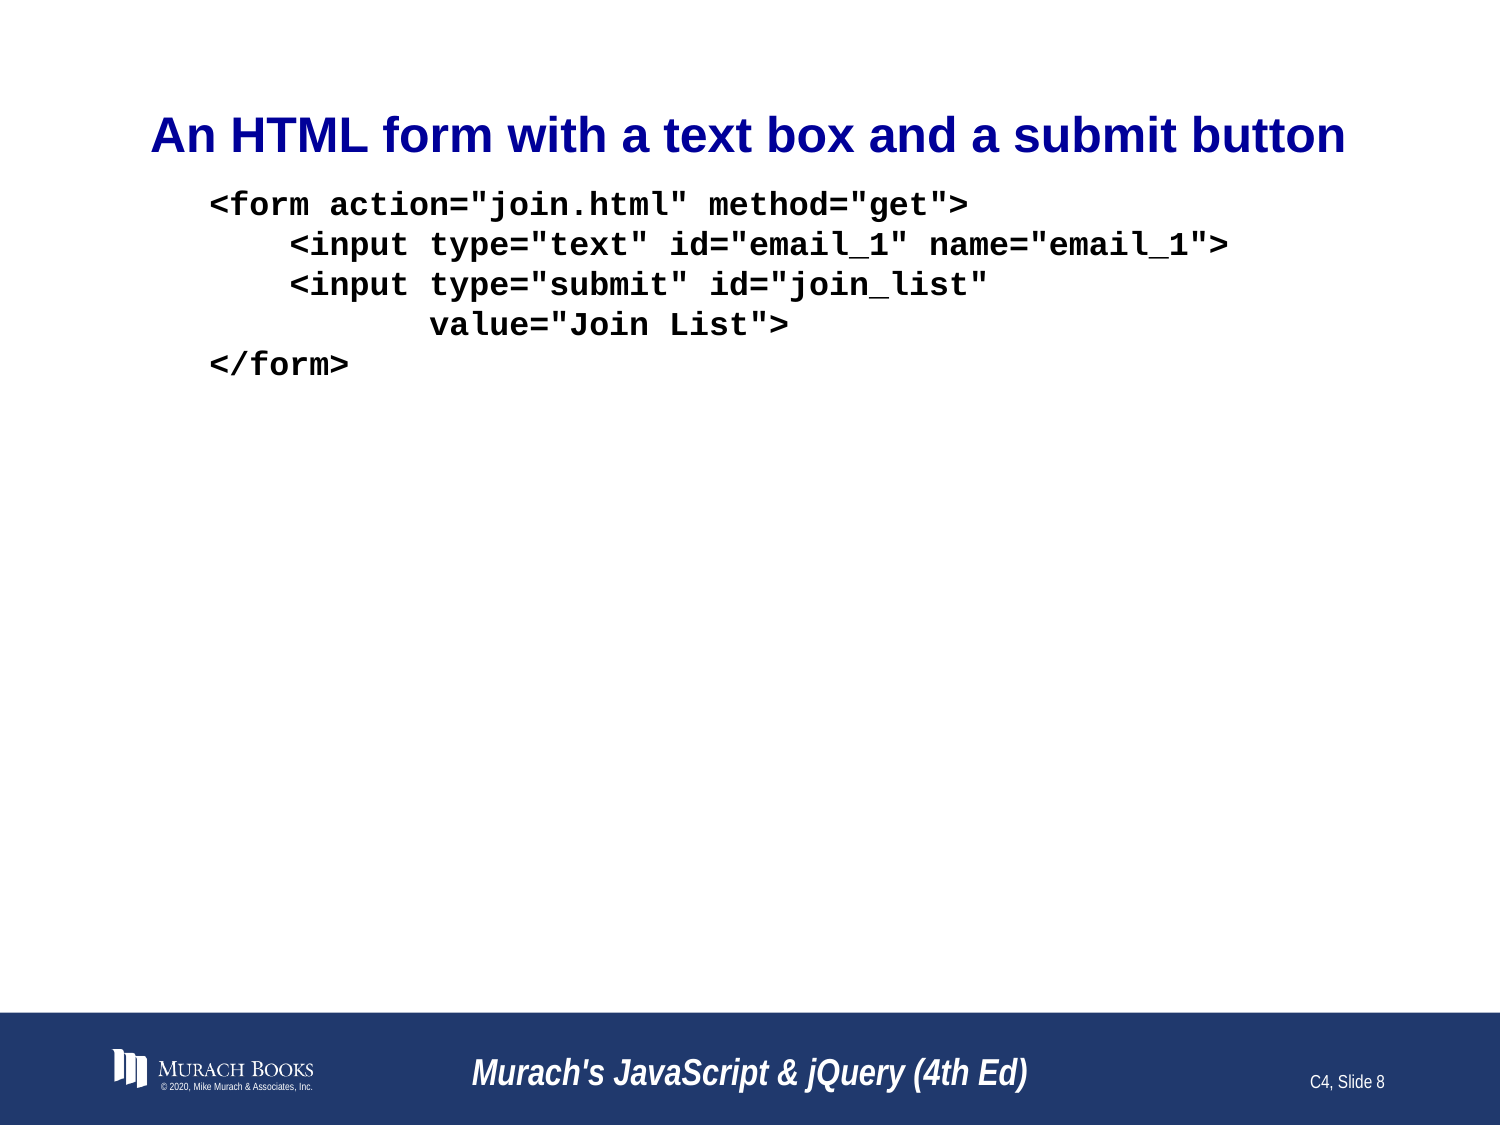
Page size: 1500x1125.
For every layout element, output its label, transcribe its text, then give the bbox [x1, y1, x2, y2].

footer © 2020, Mike Murach & Associates, Inc. [12, 1025, 463, 1100]
slide_number C4, Slide 8 [1087, 1025, 1400, 1100]
slide_number Murach's JavaScript & jQuery (4th Ed) [463, 1025, 1050, 1100]
list <form action="join.html" method="get"> <input type="text" id="email_1" name="email_1"> <input type="submit" id="join_list" value="Join List"> </form> [137, 174, 1350, 975]
title An HTML form with a text box and a submit button [150, 102, 1350, 164]
